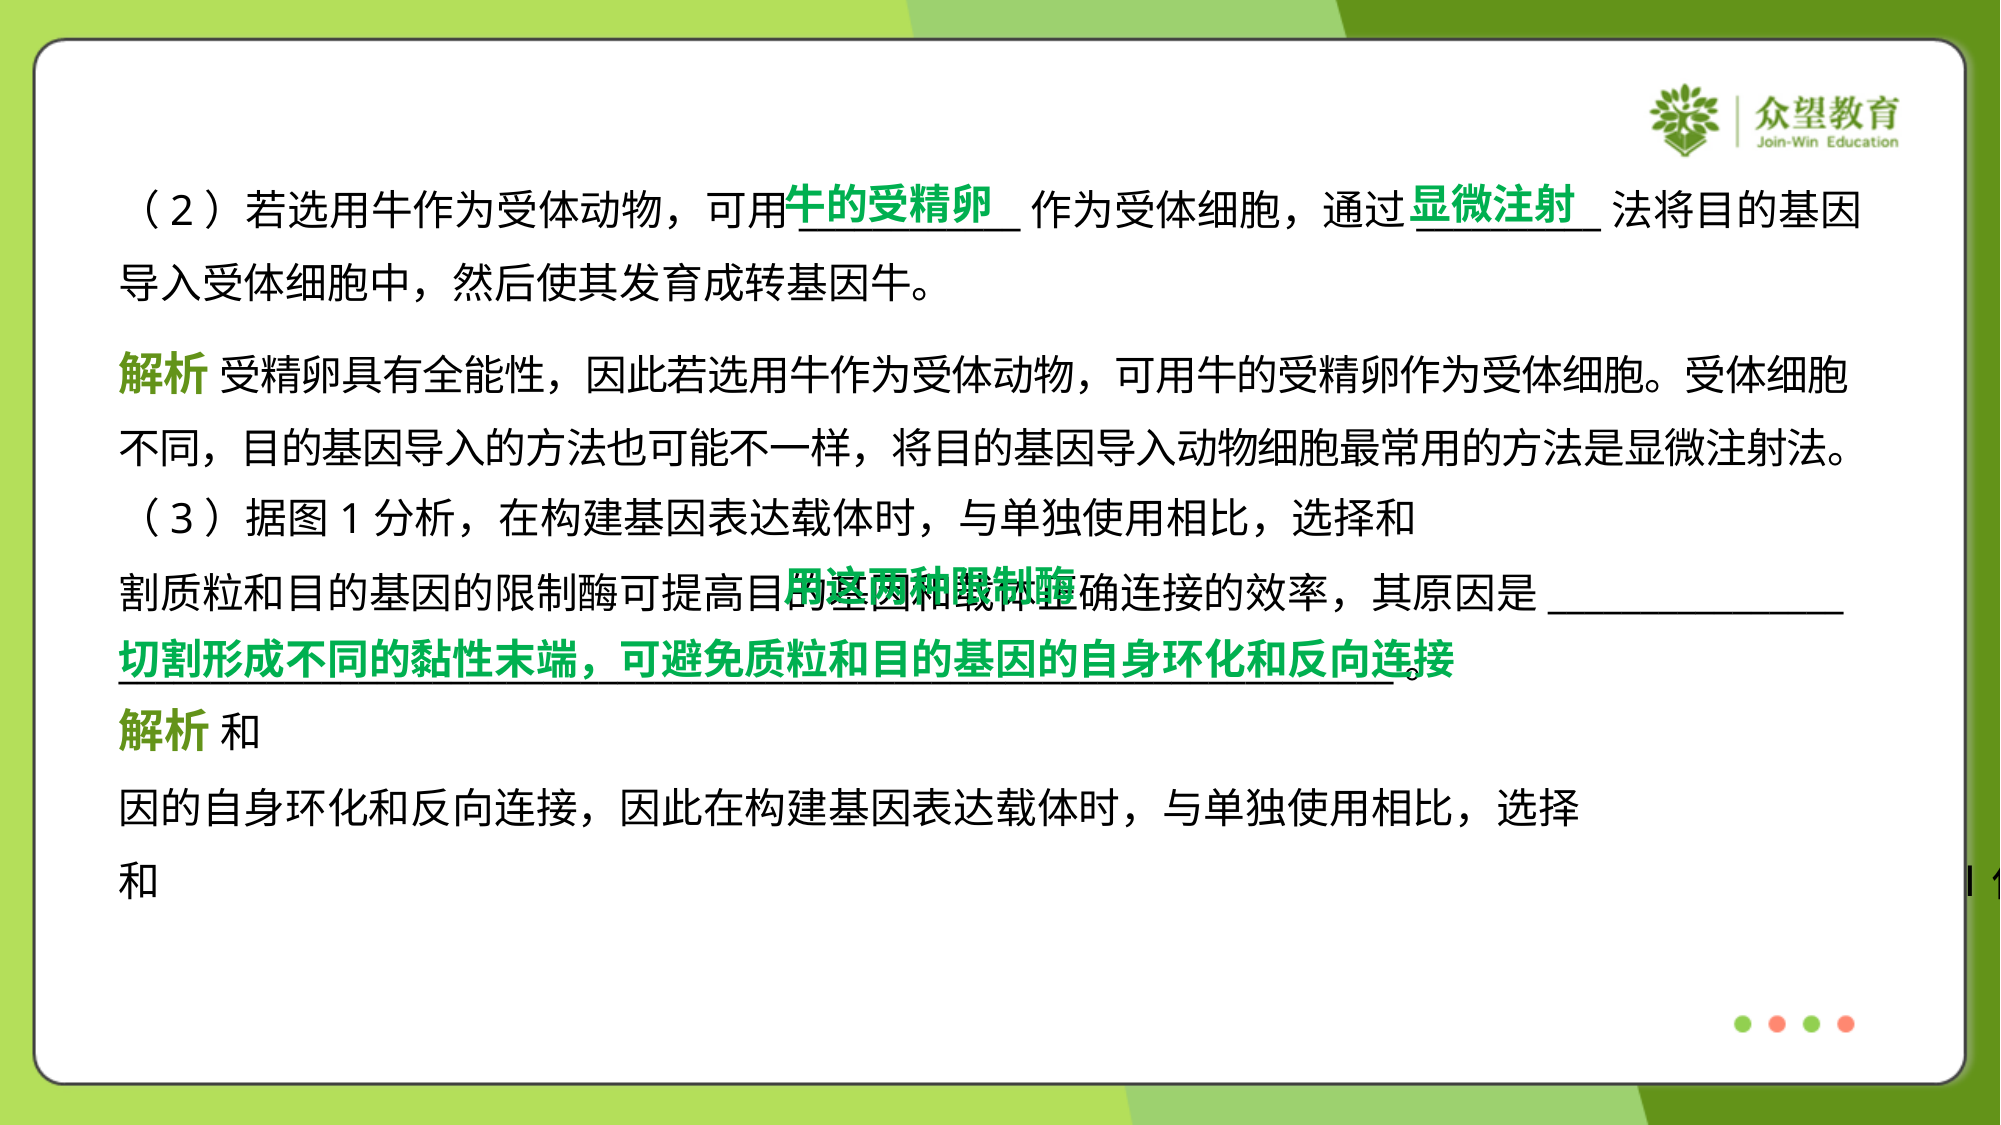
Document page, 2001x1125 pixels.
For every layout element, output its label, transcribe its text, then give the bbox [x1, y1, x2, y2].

picture [0, 0, 2000, 1125]
text_box 牛的受精卵 [769, 152, 1009, 220]
text_box 显微注射 [1394, 152, 1592, 220]
text_box （2）若选用牛作为受体动物，可用____________作为受体细胞，通过__________法将目的基因 导入受体细胞中，然后使其发育成转基因牛。 [118, 158, 1883, 300]
text_box 解析 受精卵具有全能性，因此若选用牛作为受体动物，可用牛的受精卵作为受体细胞。受体细胞 不同，目的基因导入的方法也可能不一样，将目的基因导入动物细胞最常用的方法是显微注射法。 [118, 315, 1883, 465]
